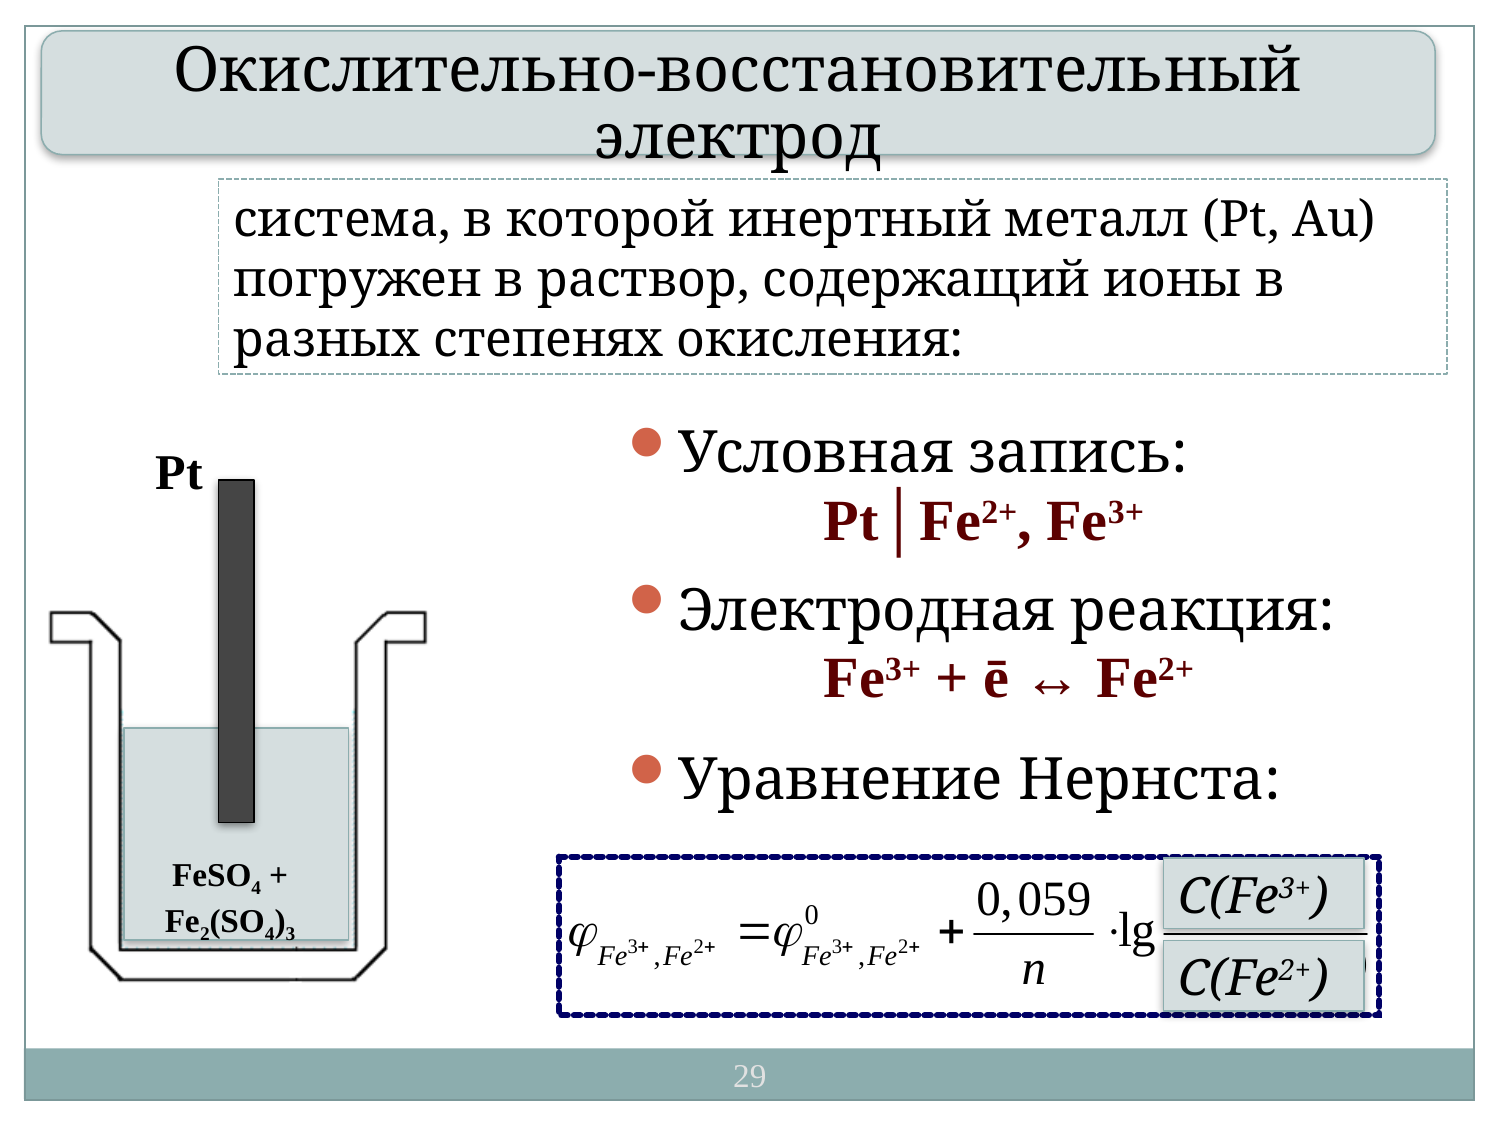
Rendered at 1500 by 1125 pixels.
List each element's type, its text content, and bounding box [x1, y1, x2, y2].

slide_number 29 [699, 1037, 800, 1110]
text_box [218, 479, 255, 594]
picture [40, 597, 436, 994]
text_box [41, 30, 1436, 162]
text_box Pt [140, 432, 218, 508]
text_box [561, 859, 1377, 1013]
text_box система, в которой инертный металл (Pt, Au) погружен в раствор, содержащий ионы в разных степенях окисления: [218, 178, 1448, 375]
text_box Условная запись: Pt│Fe2+, Fe3+ Электродная реакция: Fe3+ + ē ↔ Fe2+ Уравнение Нернста: [614, 420, 1459, 775]
